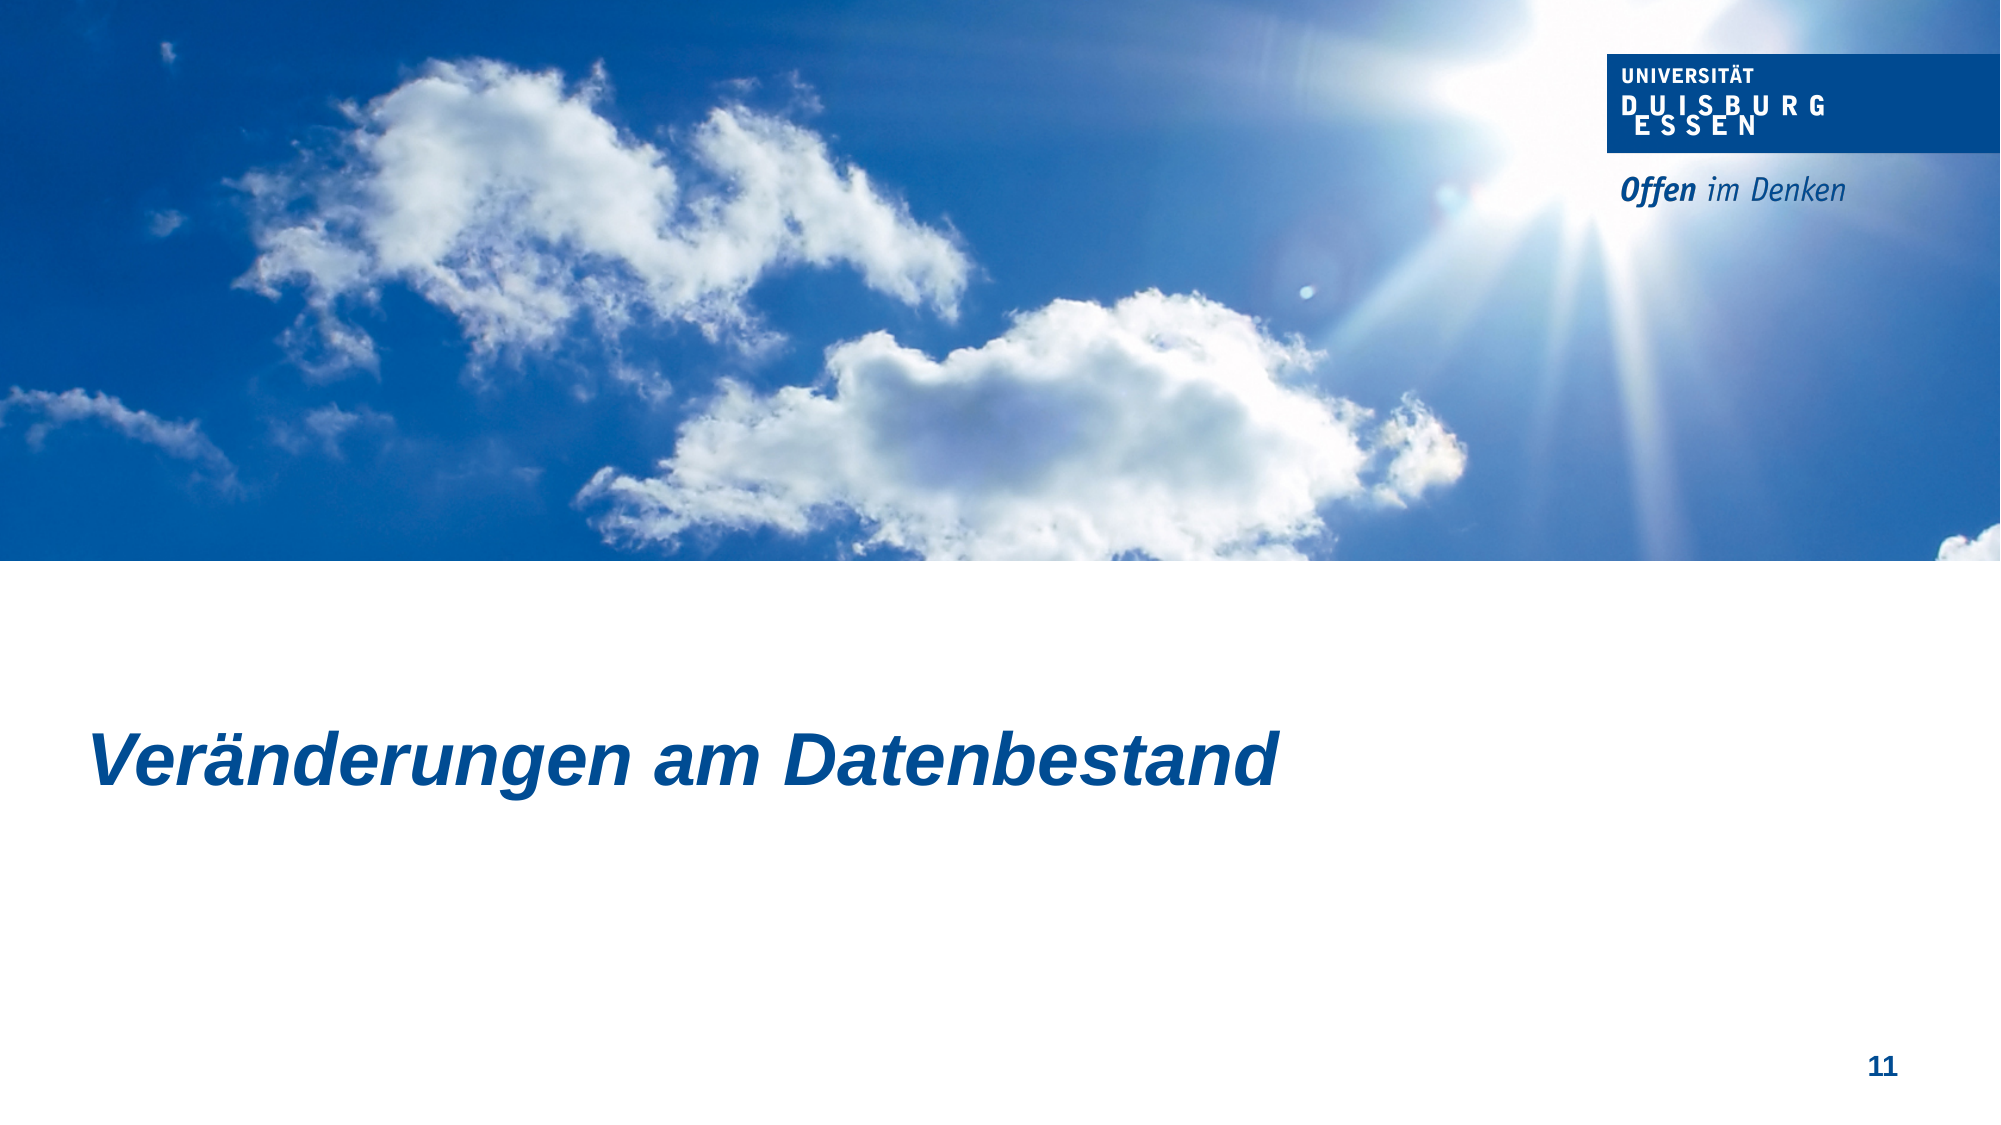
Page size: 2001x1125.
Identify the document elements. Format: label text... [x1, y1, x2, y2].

list Veränderungen am Datenbestand [86, 710, 1408, 789]
picture [0, 0, 2000, 561]
slide_number 11 [1677, 1039, 1914, 1081]
